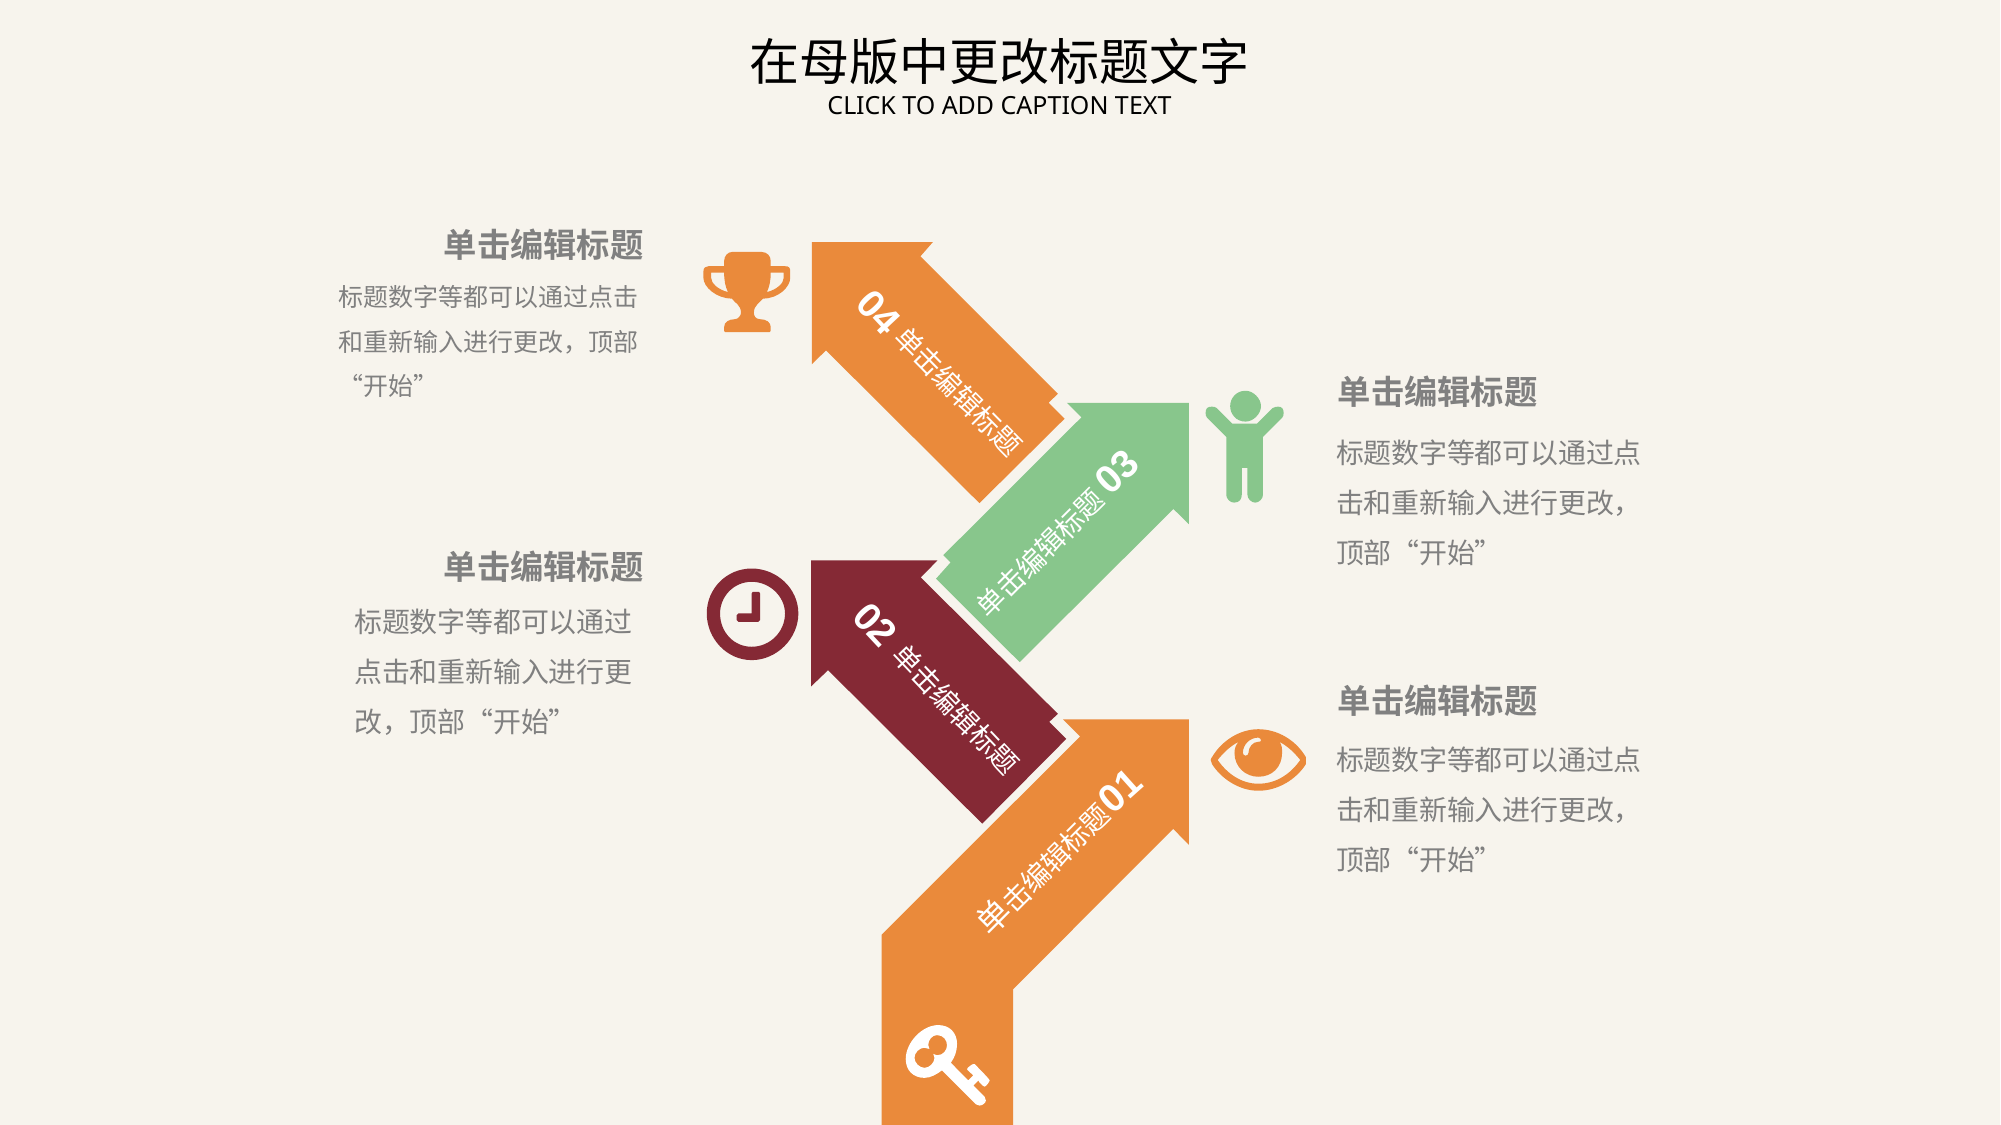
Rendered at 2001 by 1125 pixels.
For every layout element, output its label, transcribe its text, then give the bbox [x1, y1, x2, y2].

text_box 单击编辑标题 [967, 792, 1117, 943]
text_box 01 [1086, 757, 1150, 821]
text_box [811, 560, 1067, 824]
text_box 04 [848, 278, 912, 343]
text_box [905, 1025, 990, 1106]
text_box [1230, 390, 1262, 422]
text_box 标题数字等都可以通过点击和重新输入进行更改，顶部“开始” [1336, 726, 1662, 877]
text_box 标题数字等都可以通过点击和重新输入进行更改，顶部“开始” [354, 587, 648, 738]
text_box [1205, 406, 1284, 503]
text_box 单击编辑标题 [443, 224, 644, 265]
text_box [881, 719, 1189, 1125]
text_box 单击编辑标题 [886, 636, 1026, 781]
text_box 03 [1083, 438, 1147, 503]
text_box 单击编辑标题 [443, 545, 644, 586]
text_box [703, 251, 791, 333]
text_box 单击编辑标题 [1337, 680, 1538, 721]
text_box 单击编辑标题 [888, 319, 1029, 462]
text_box 单击编辑标题 [1337, 371, 1538, 412]
text_box [1210, 729, 1306, 791]
text_box 02 [844, 591, 909, 655]
text_box [936, 402, 1189, 663]
text_box 标题数字等都可以通过点击和重新输入进行更改，顶部“开始” [338, 266, 641, 401]
text_box 标题数字等都可以通过点击和重新输入进行更改，顶部“开始” [1336, 419, 1662, 570]
text_box [811, 242, 1065, 504]
text_box [706, 568, 799, 661]
text_box 单击编辑标题 [969, 481, 1111, 624]
